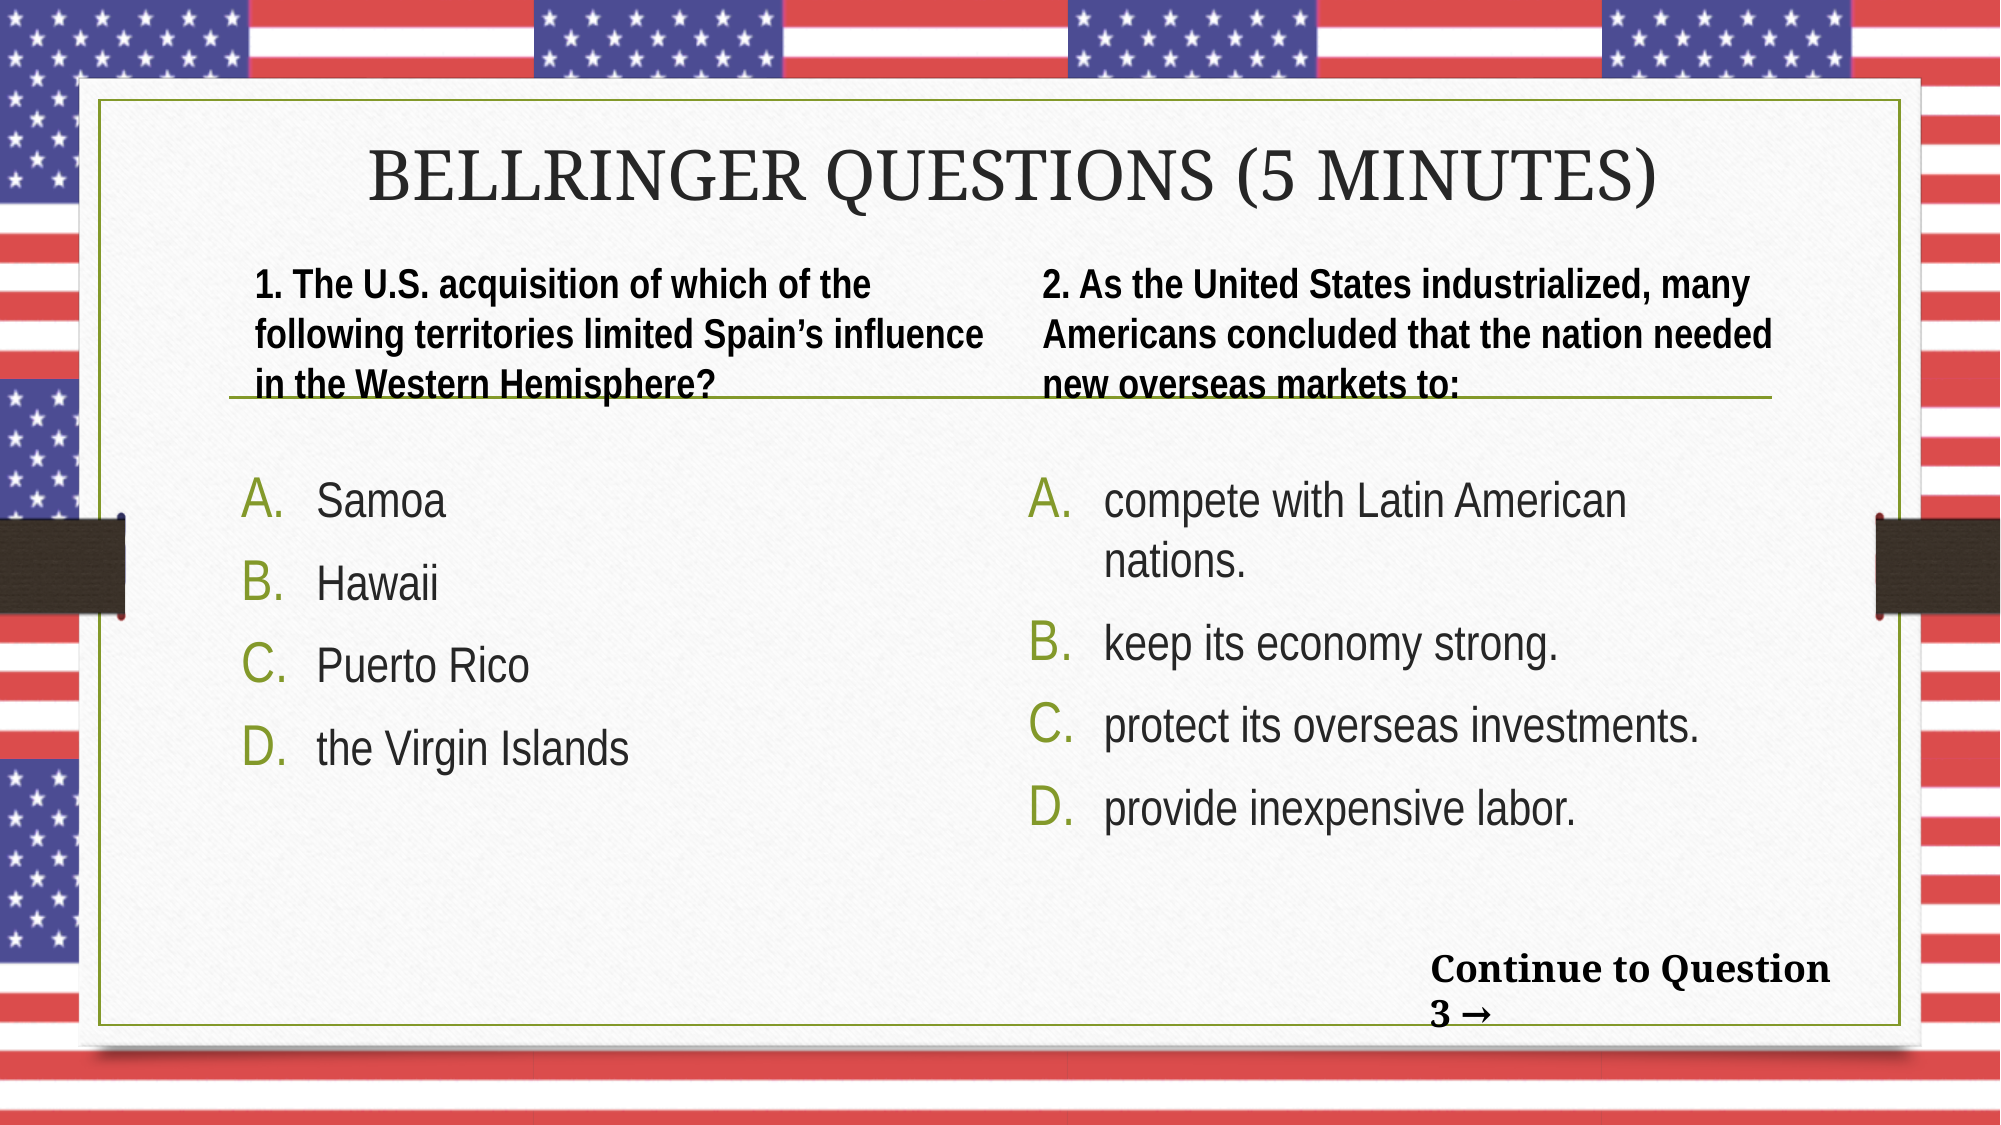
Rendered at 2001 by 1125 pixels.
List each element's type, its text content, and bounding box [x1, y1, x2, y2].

list 2. As the United States industrialized, many Americans concluded that the nation needed new overseas markets to: [1027, 319, 1802, 415]
list compete with Latin American nations. keep its economy strong. protect its overseas investments. provide inexpensive labor. [1013, 460, 1788, 893]
text_box Continue to Question 3 → [1415, 937, 1873, 1043]
picture [0, 0, 2001, 1125]
list 1. The U.S. acquisition of which of the following territories limited Spain’s influence in the Western Hemisphere? [239, 319, 1014, 415]
list Samoa Hawaii Puerto Rico the Virgin Islands [226, 460, 1001, 893]
title BELLRINGER QUESTIONS (5 MINUTES) [226, 122, 1802, 223]
